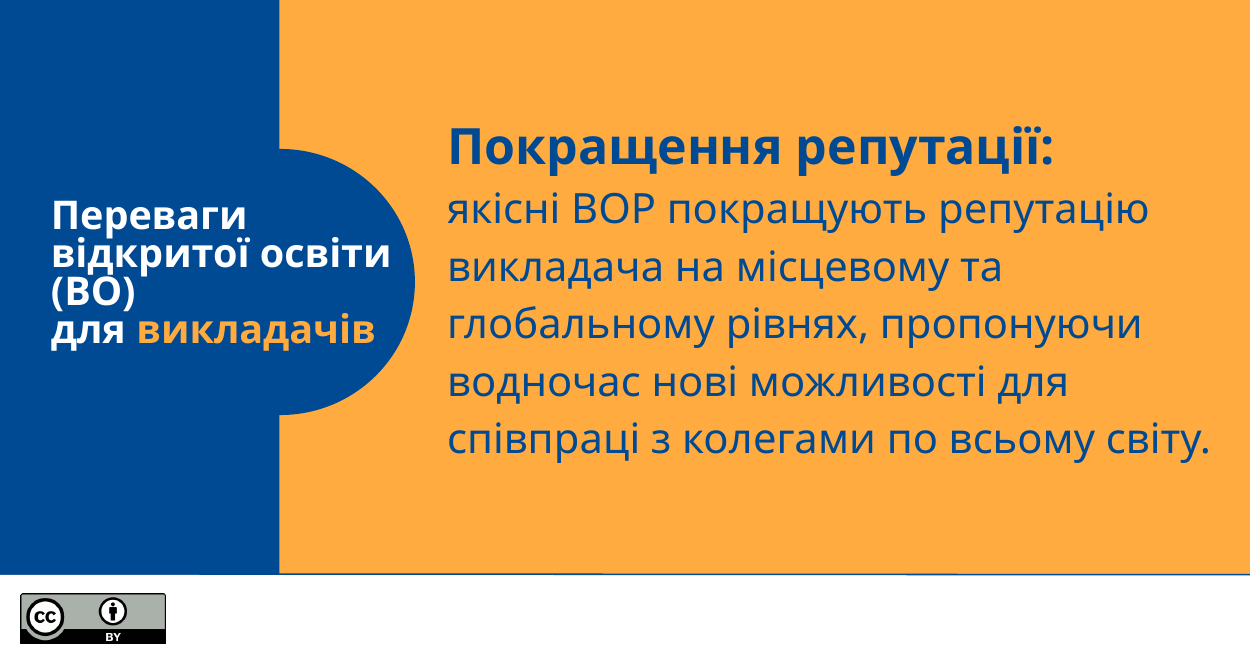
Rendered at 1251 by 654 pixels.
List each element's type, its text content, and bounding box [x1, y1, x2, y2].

text_box [176, 367, 384, 416]
picture [20, 592, 166, 645]
text_box [0, 582, 1250, 654]
text_box Покращення репутації: якісні BOP покращують репутацію викладача на місцевому та глобальному рівнях, пропонуючи водночас нові можливості для співпраці з колегами по всьому світу. [432, 90, 1243, 478]
text_box [189, 148, 372, 184]
text_box Переваги відкритої освіти (BO) для викладачів [35, 184, 432, 367]
text_box [0, 0, 280, 573]
